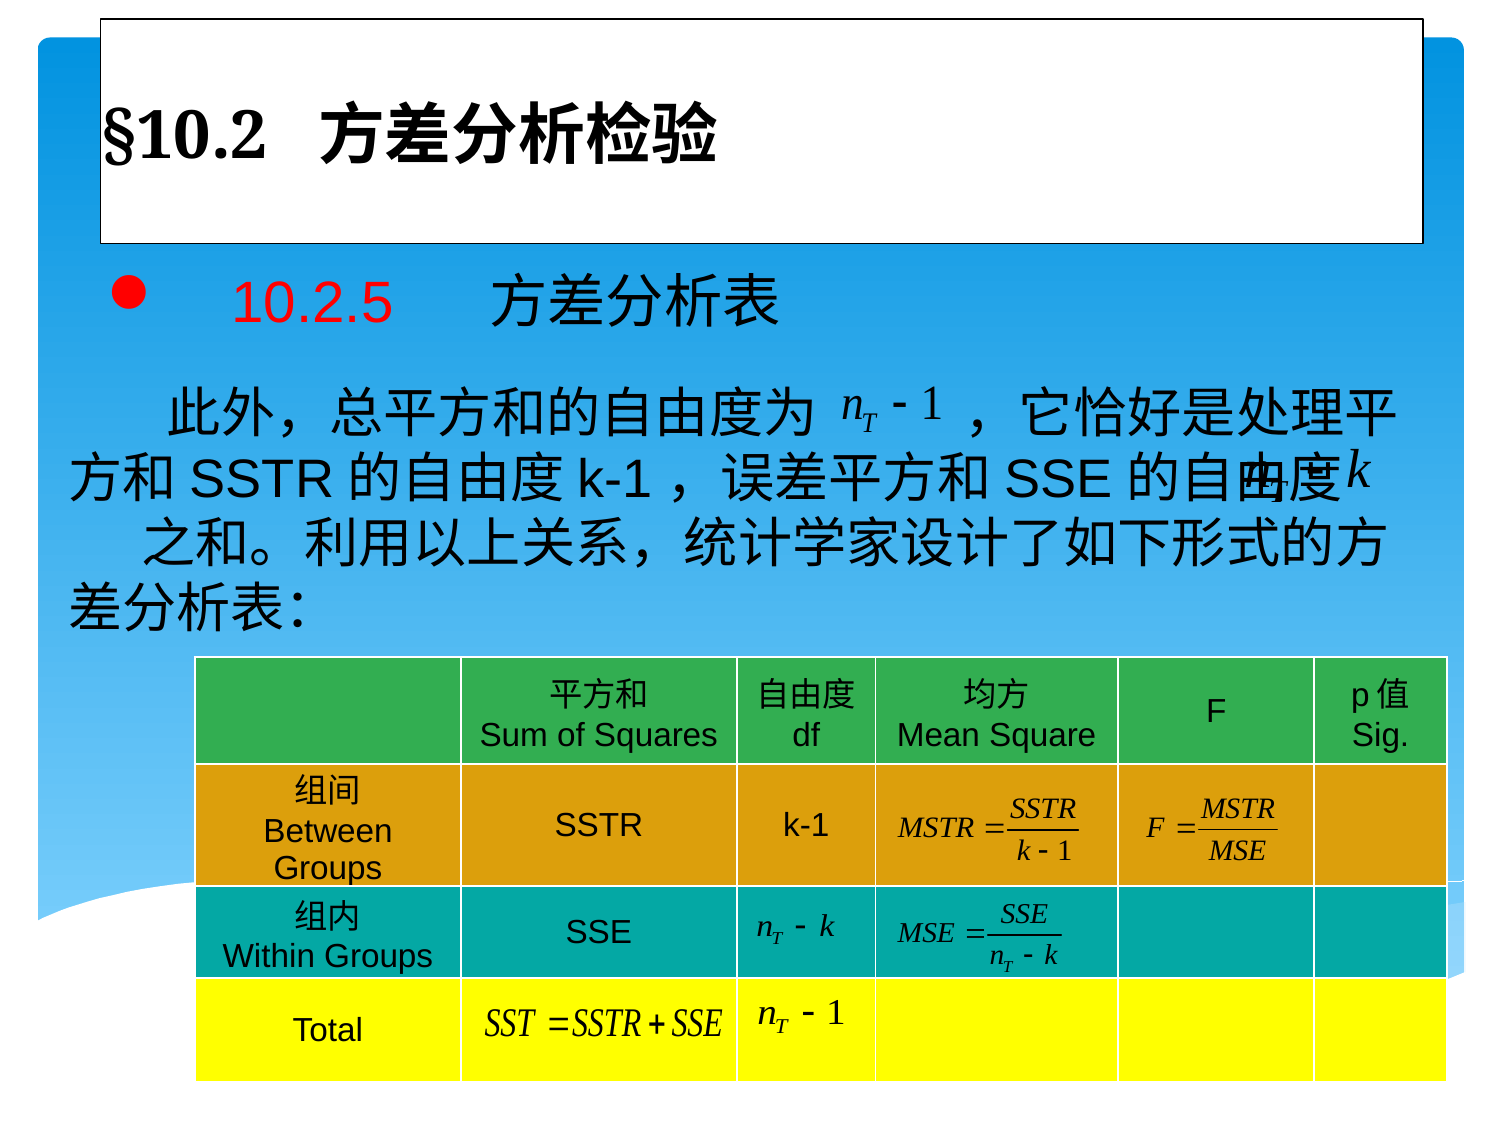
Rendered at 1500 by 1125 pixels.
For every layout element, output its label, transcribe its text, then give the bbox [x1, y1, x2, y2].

table_header p值 Sig. [1315, 658, 1446, 763]
table_header F [1119, 658, 1313, 763]
table_cell [1315, 979, 1446, 1081]
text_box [1233, 432, 1389, 516]
table_cell [738, 887, 875, 977]
table_header 平方和 Sum of Squares [462, 658, 736, 763]
table_cell SSTR [462, 765, 736, 885]
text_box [1139, 786, 1286, 870]
table_cell [876, 887, 1117, 977]
table_cell k-1 [738, 765, 875, 885]
table_header [196, 658, 460, 763]
table_cell Total [196, 979, 460, 1081]
table_cell [462, 979, 736, 1081]
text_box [891, 786, 1085, 870]
text_box 10.2.5 方差分析表 [92, 239, 1368, 342]
table_header 自由度 df [738, 658, 875, 763]
table_cell [876, 979, 1117, 1081]
text_box 此外，总平方和的自由度为 ，它恰好是处理平方和SSTR的自由度k-1，误差平方和SSE的自由度 之和。利用以上关系，统计学家设计了如下形式的方差分析表： [53, 370, 1447, 587]
table_cell [876, 765, 1117, 885]
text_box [832, 370, 951, 445]
table_cell SSE [462, 887, 736, 977]
table_cell [1315, 887, 1446, 977]
title §10.2 方差分析检验 [100, 19, 1424, 244]
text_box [891, 892, 1070, 980]
table_cell [738, 979, 875, 1081]
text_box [477, 999, 731, 1049]
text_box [749, 987, 853, 1043]
table_cell 组间 Between Groups [196, 765, 460, 885]
table_header 均方 Mean Square [876, 658, 1117, 763]
table_cell [1119, 887, 1313, 977]
table_cell 组内 Within Groups [196, 887, 460, 977]
table_cell [1119, 765, 1313, 885]
table_cell [1119, 979, 1313, 1081]
table_cell [1315, 765, 1446, 885]
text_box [749, 904, 845, 953]
